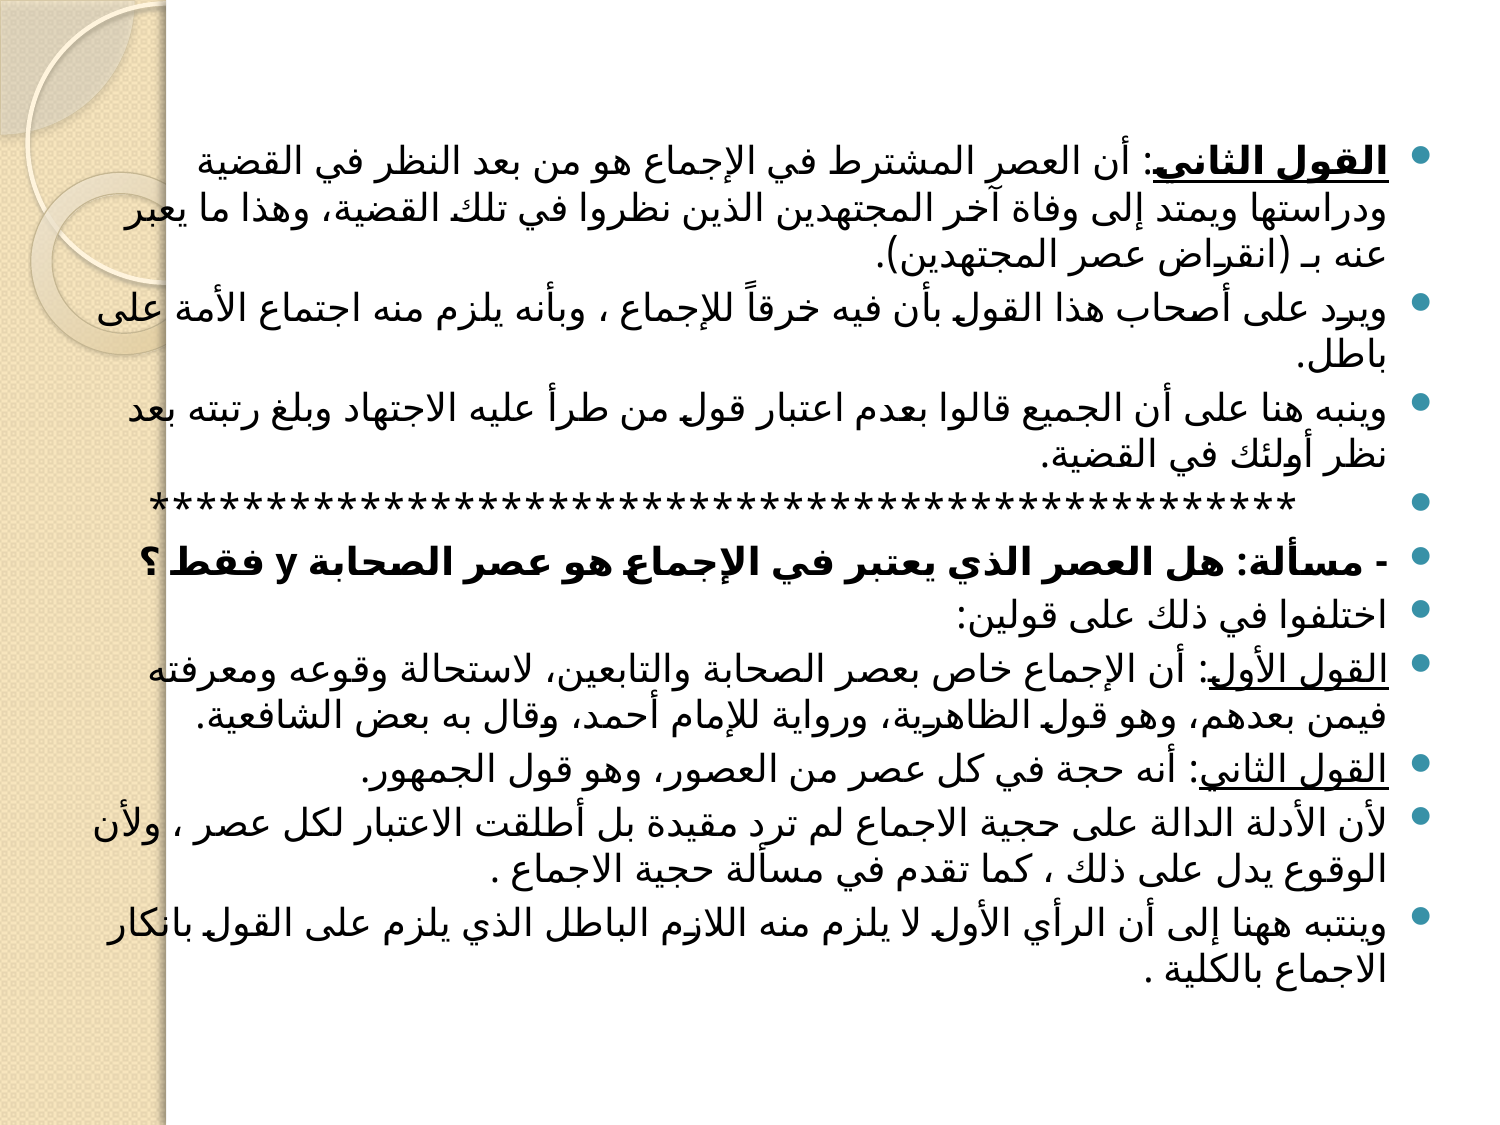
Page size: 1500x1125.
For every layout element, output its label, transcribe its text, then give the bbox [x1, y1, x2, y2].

list القول الثاني: أن العصر المشترط في الإجماع هو من بعد النظر في القضية ودراستها ويمتد إلى وفاة آخر المجتهدين الذين نظروا في تلك القضية، وهذا ما يعبر عنه بـ (انقراض عصر المجتهدين). ويرد على أصحاب هذا القول بأن فيه خرقاً للإجماع ، وبأنه يلزم منه اجتماع الأمة على باطل. وينبه هنا على أن الجميع قالوا بعدم اعتبار قول من طرأ عليه الاجتهاد وبلغ رتبته بعد نظر أولئك في القضية. ************************************************* - مسألة: هل العصر الذي يعتبر في الإجماع هو عصر الصحابة y فقط ؟ اختلفوا في ذلك على قولين: القول الأول: أن الإجماع خاص بعصر الصحابة والتابعين، لاستحالة وقوعه ومعرفته فيمن بعدهم، وهو قول الظاهرية، ورواية للإمام أحمد، وقال به بعض الشافعية. القول الثاني: أنه حجة في كل عصر من العصور، وهو قول الجمهور. لأن الأدلة الدالة على حجية الاجماع لم ترد مقيدة بل أطلقت الاعتبار لكل عصر ، ولأن الوقوع يدل على ذلك ، كما تقدم في مسألة حجية الاجماع . وينتبه ههنا إلى أن الرأي الأول لا يلزم منه اللازم الباطل الذي يلزم على القول بانكار الاجماع بالكلية . [75, 128, 1454, 1005]
